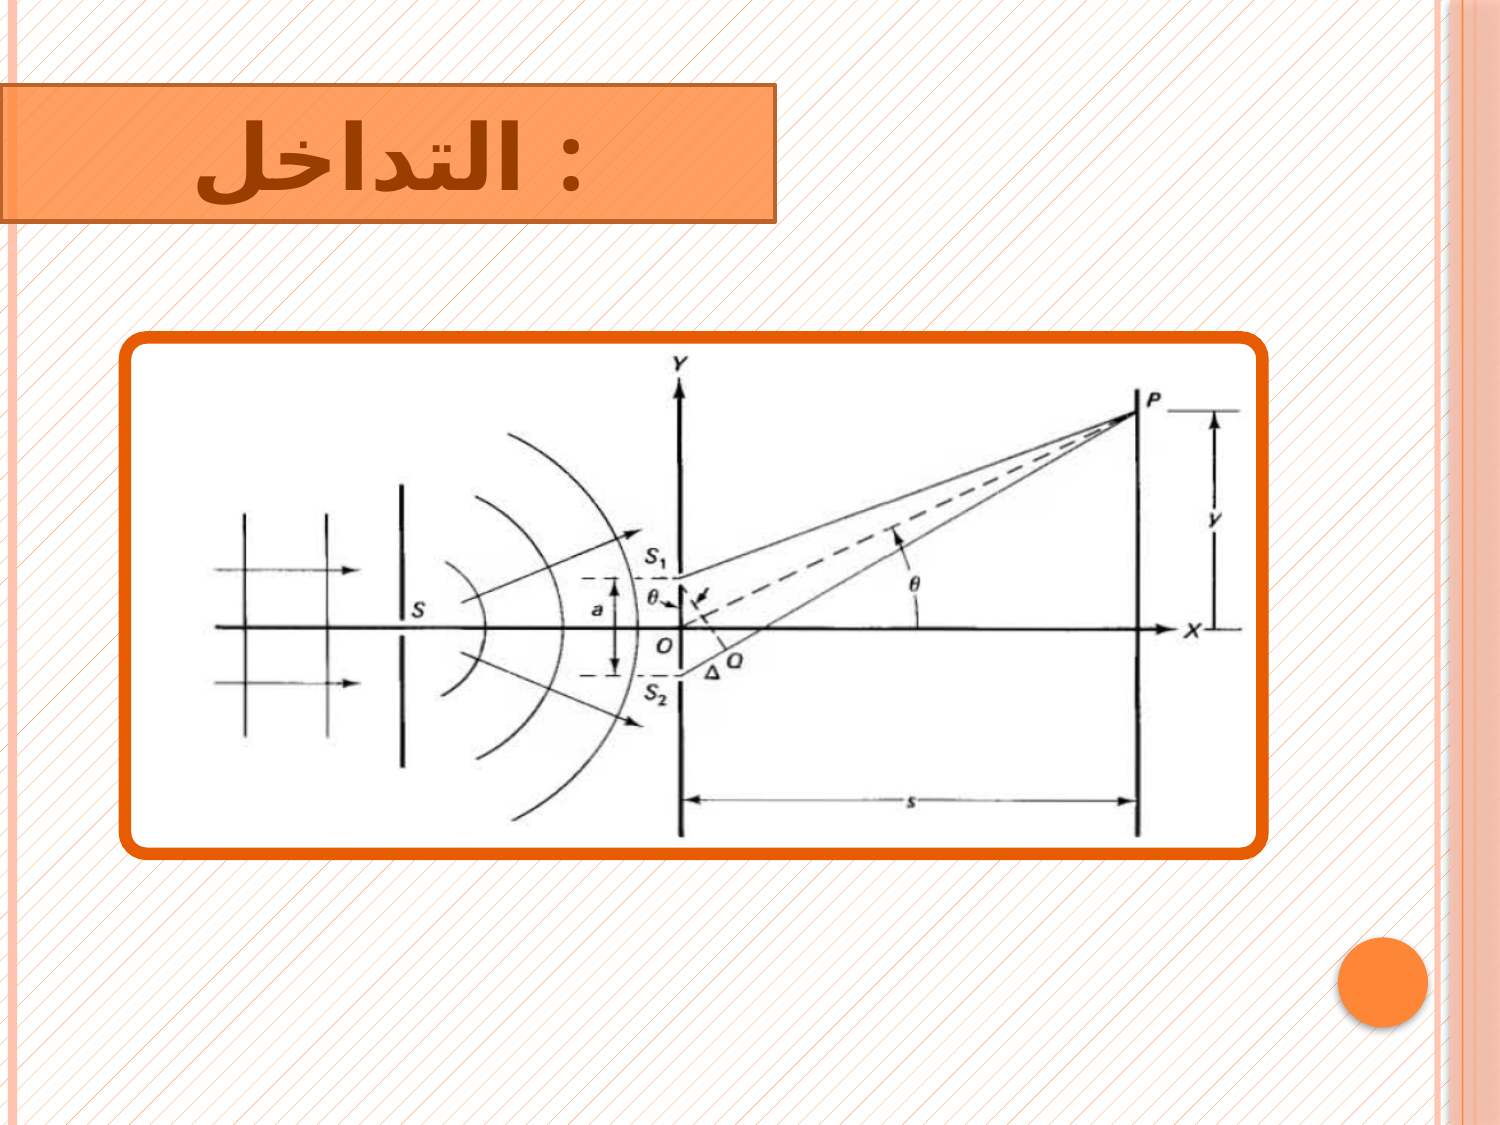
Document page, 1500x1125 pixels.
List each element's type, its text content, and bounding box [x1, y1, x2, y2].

text_box التداخل : [0, 83, 777, 224]
picture [124, 336, 1263, 855]
